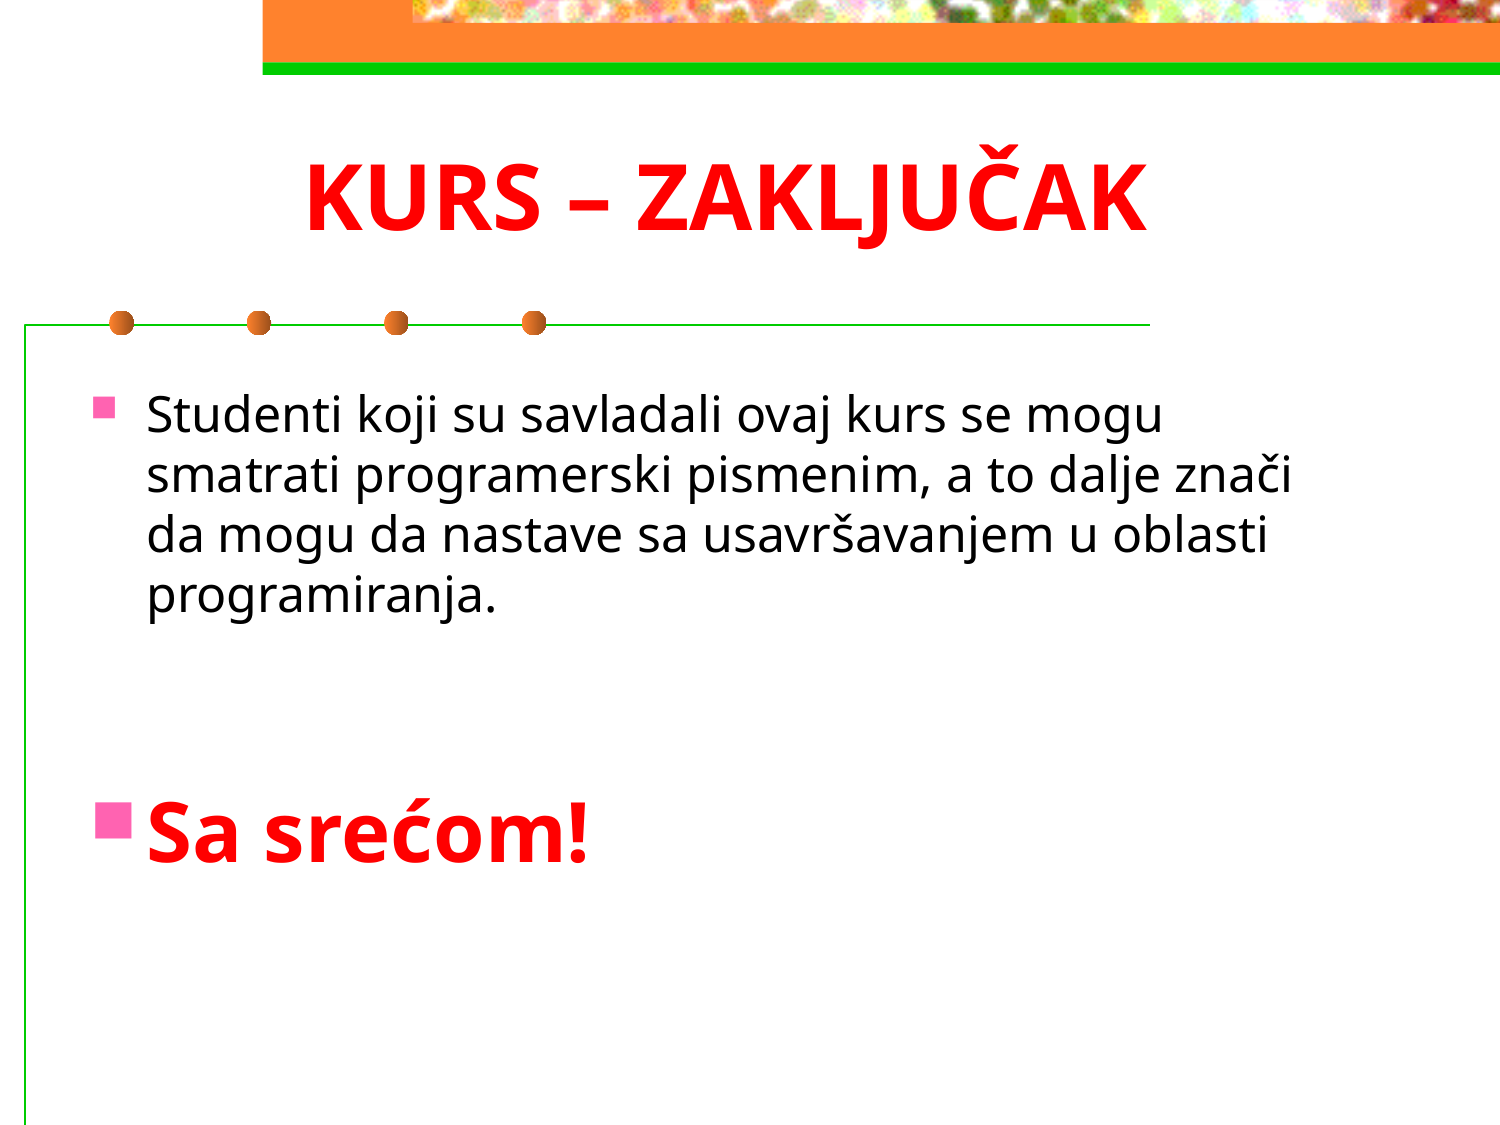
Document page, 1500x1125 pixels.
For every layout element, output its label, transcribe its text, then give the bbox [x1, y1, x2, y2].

list Studenti koji su savladali ovaj kurs se mogu smatrati programerski pismenim, a to dalje znači da mogu da nastave sa usavršavanjem u oblasti programiranja. Sa srećom! [75, 375, 1350, 900]
picture [412, 0, 1500, 23]
title KURS – ZAKLJUČAK [87, 99, 1363, 288]
